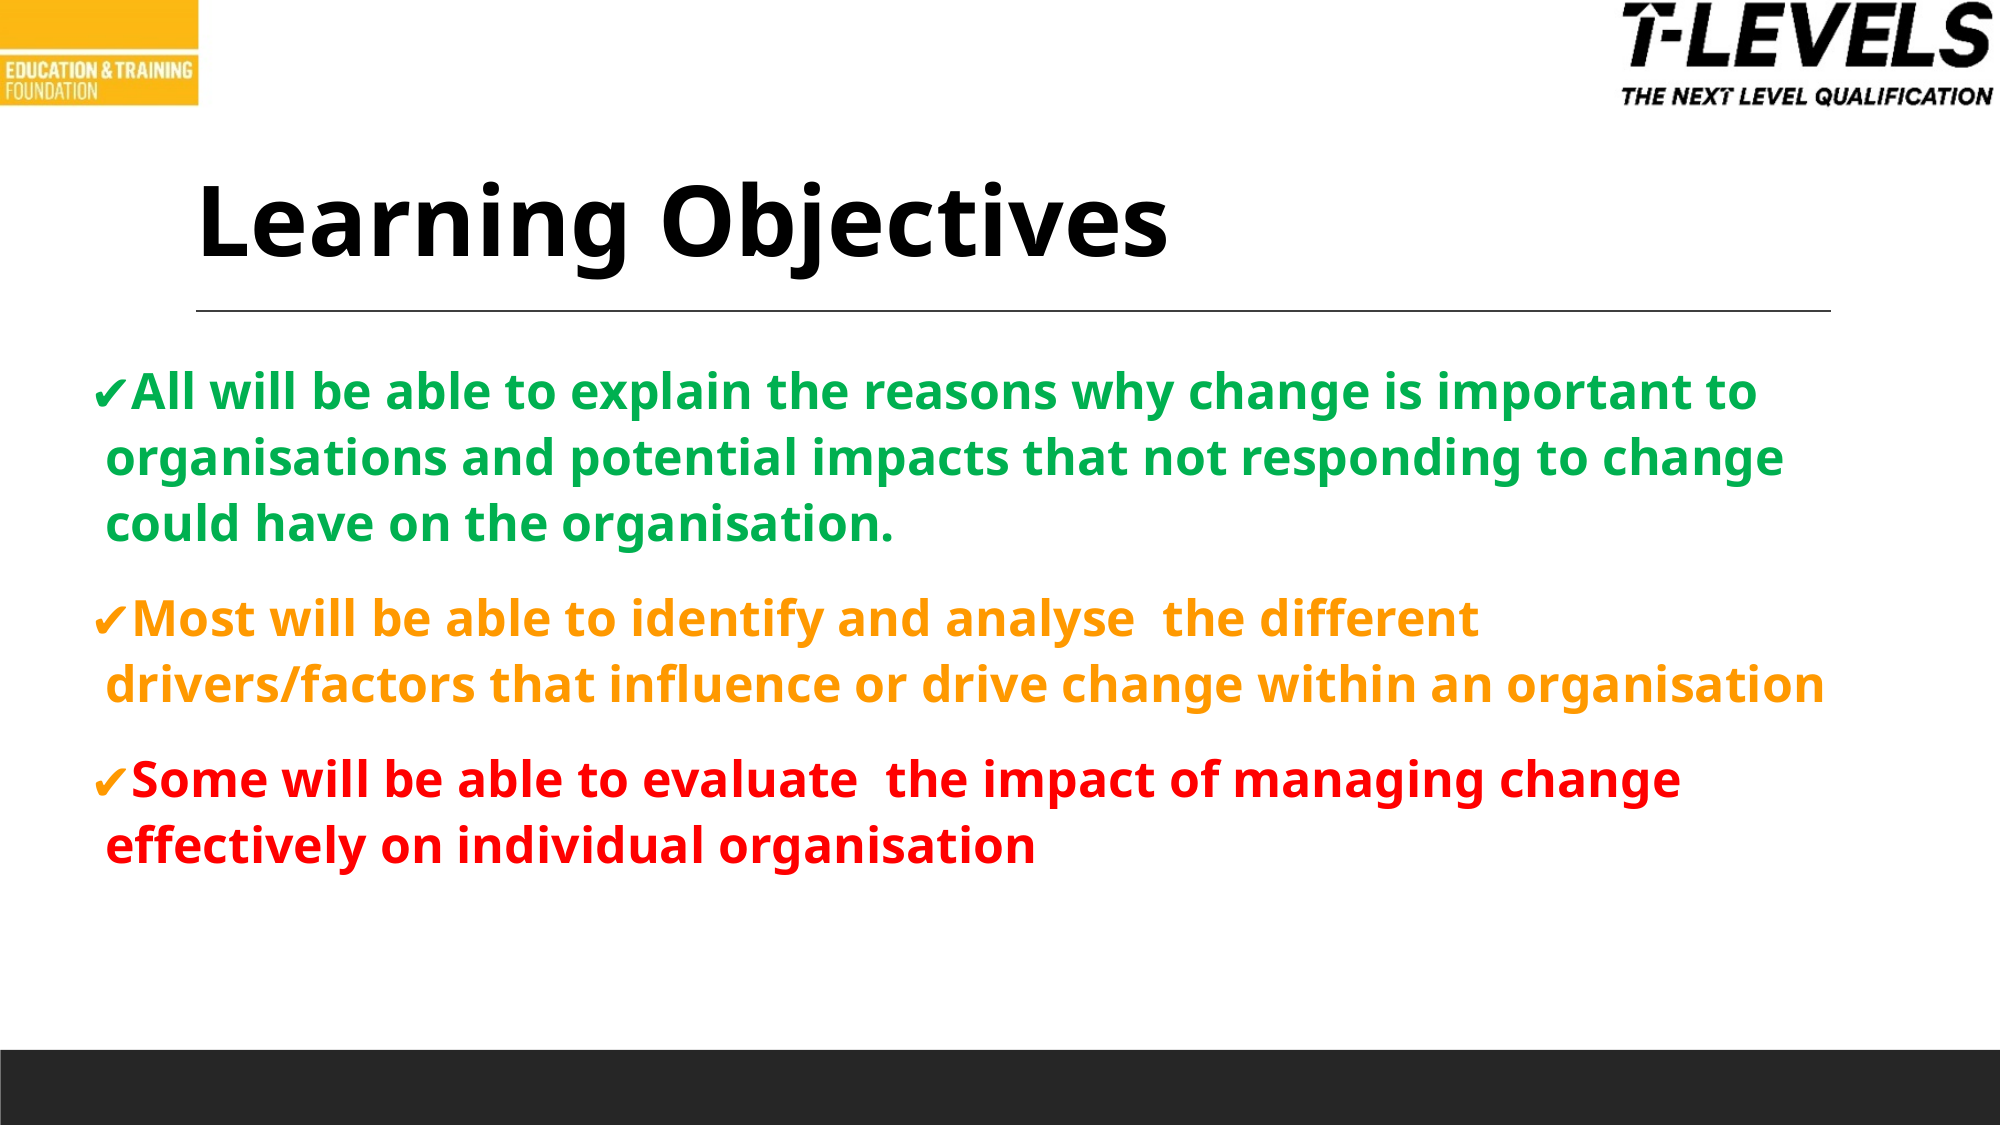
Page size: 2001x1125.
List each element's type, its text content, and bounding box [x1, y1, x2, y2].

picture [0, 0, 2000, 112]
list All will be able to explain the reasons why change is important to organisations and potential impacts that not responding to change could have on the organisation. Most will be able to identify and analyse the different drivers/factors that influence or drive change within an organisation Some will be able to evaluate the impact of managing change effectively on individual organisation [90, 345, 1830, 963]
title Learning Objectives [180, 122, 1830, 285]
